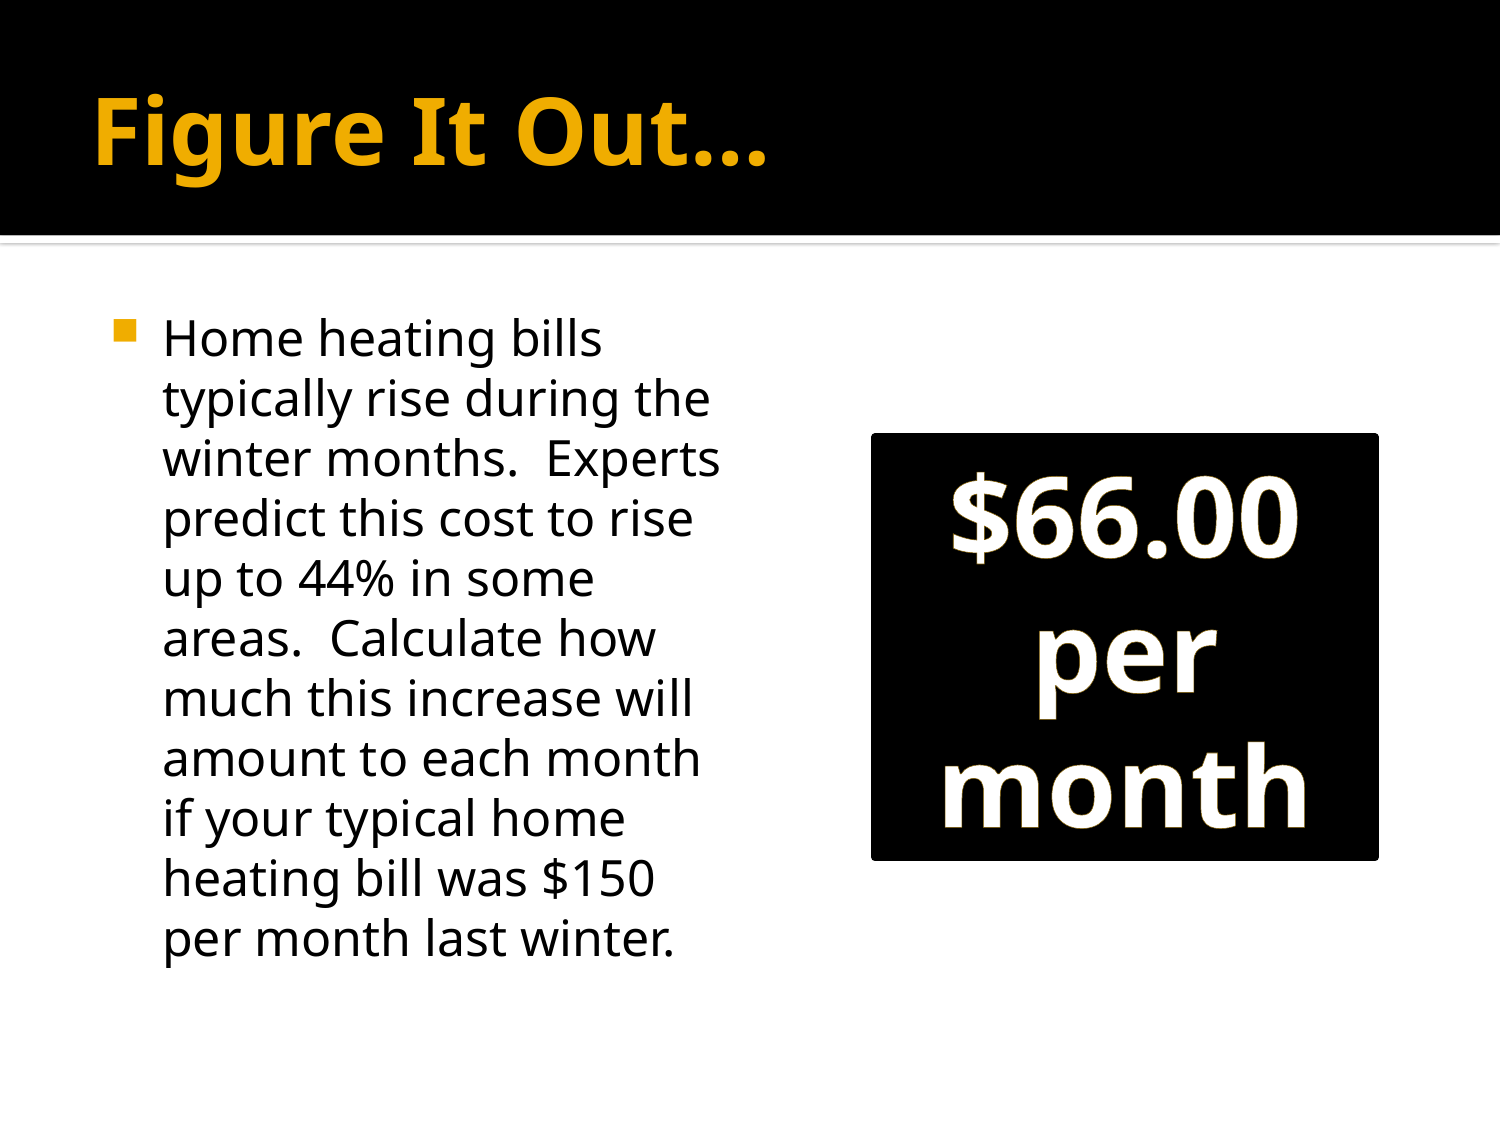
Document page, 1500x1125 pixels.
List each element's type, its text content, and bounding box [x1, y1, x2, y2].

title Figure It Out… [75, 24, 1425, 231]
list Home heating bills typically rise during the winter months. Experts predict this cost to rise up to 44% in some areas. Calculate how much this increase will amount to each month if your typical home heating bill was $150 per month last winter. [75, 291, 738, 1050]
text_box $66.00 per month [871, 433, 1379, 861]
